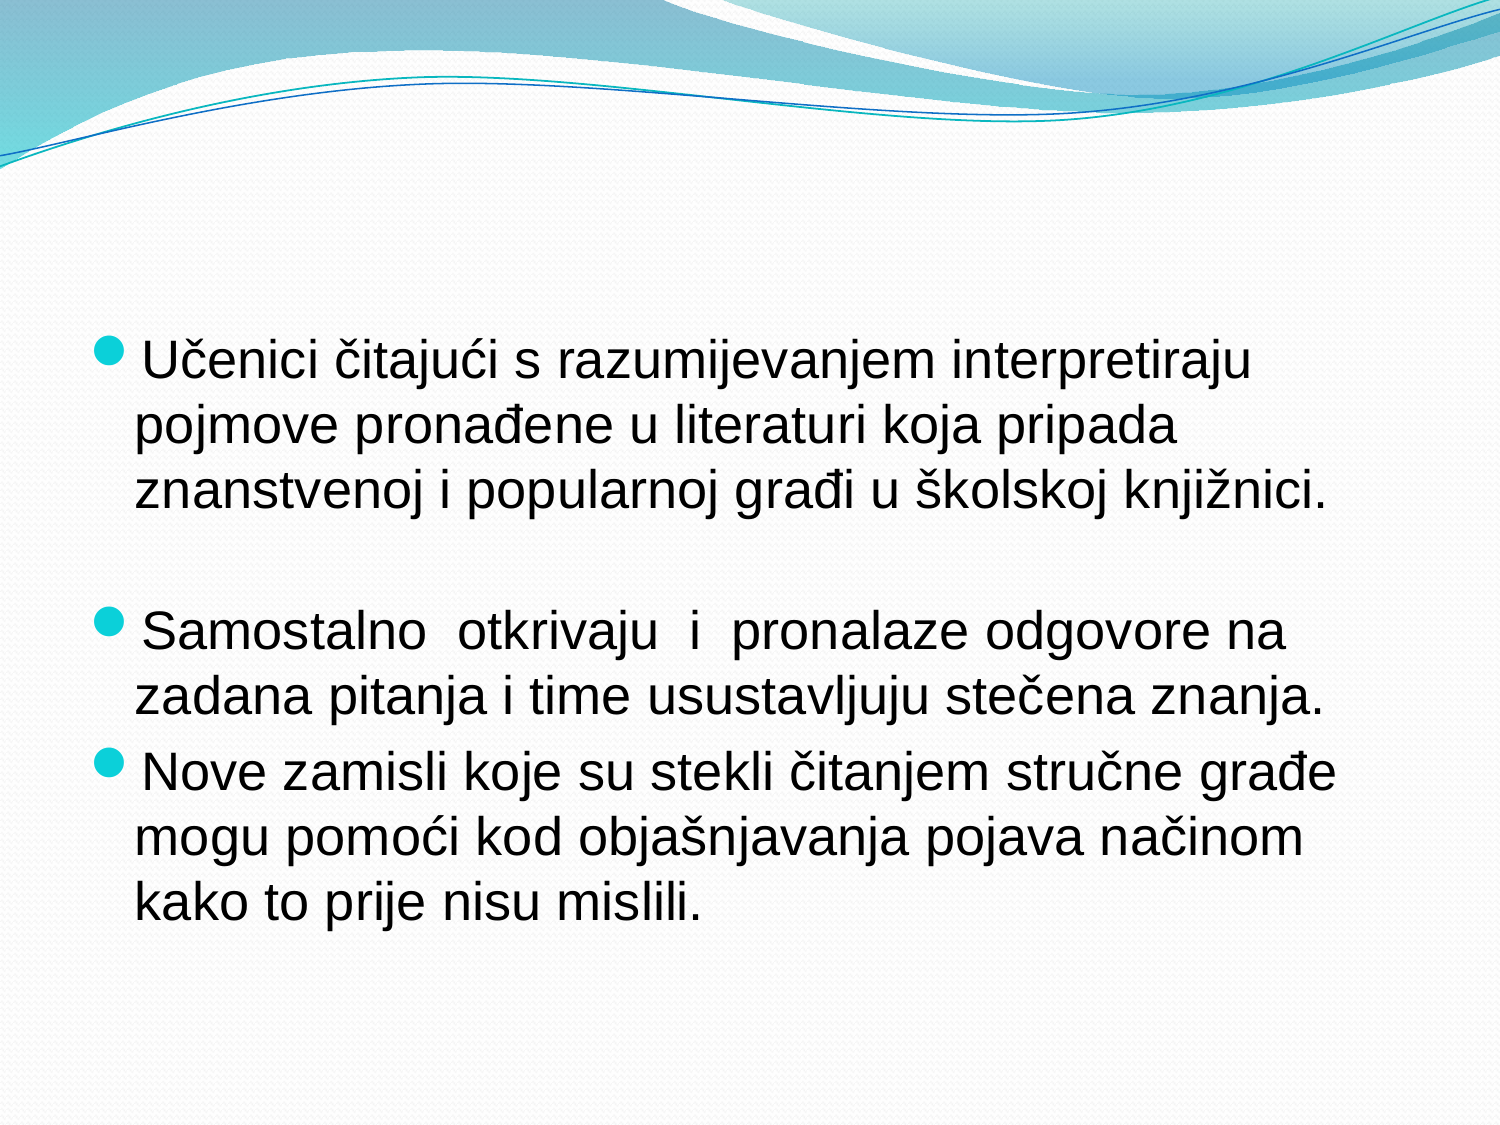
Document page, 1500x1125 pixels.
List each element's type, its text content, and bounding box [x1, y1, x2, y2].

list Učenici čitajući s razumijevanjem interpretiraju pojmove pronađene u literaturi koja pripada znanstvenoj i popularnoj građi u školskoj knjižnici. Samostalno otkrivaju i pronalaze odgovore na zadana pitanja i time usustavljuju stečena znanja. Nove zamisli koje su stekli čitanjem stručne građe mogu pomoći kod objašnjavanja pojava načinom kako to prije nisu mislili. [75, 317, 1425, 1038]
